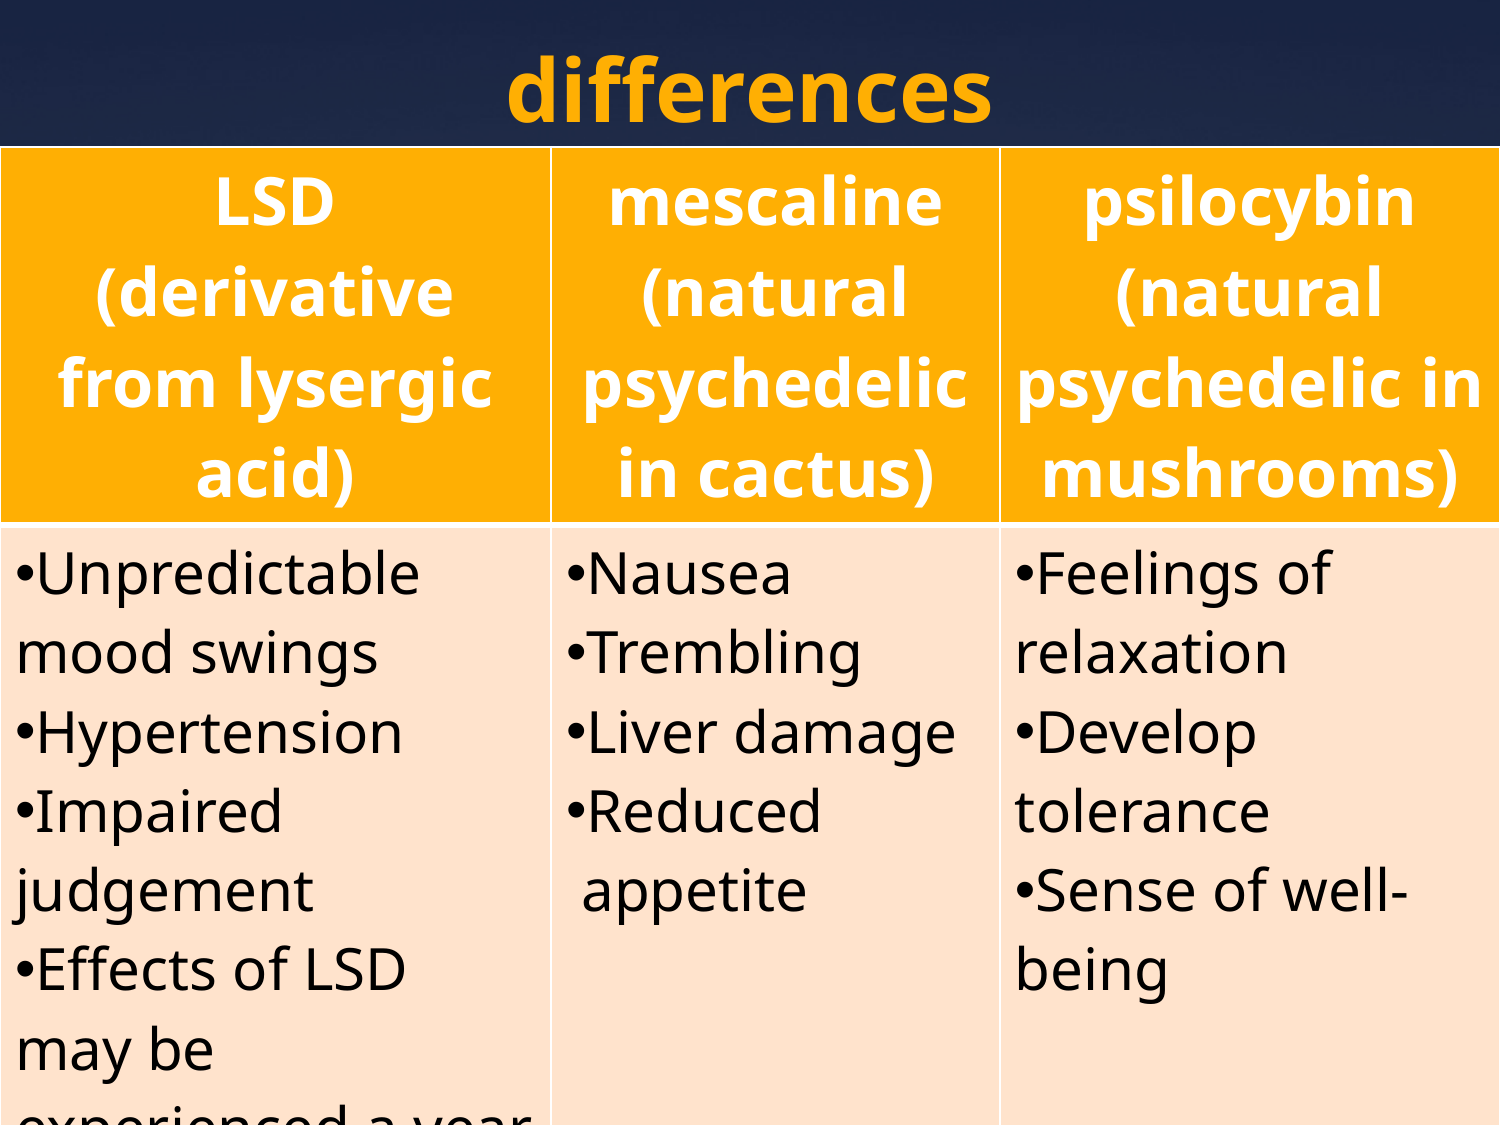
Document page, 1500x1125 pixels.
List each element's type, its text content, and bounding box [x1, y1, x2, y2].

table_header mescaline (natural psychedelic in cactus) [552, 148, 999, 522]
table_header psilocybin (natural psychedelic in mushrooms) [1001, 148, 1499, 522]
title differences [100, 27, 1400, 146]
table_cell Unpredictable mood swings Hypertension Impaired judgement Effects of LSD may be experienced a year or more later after last use i.e. “flashbacks”. [1, 528, 550, 1125]
table_header LSD (derivative from lysergic acid) [1, 148, 550, 522]
table_cell Nausea Trembling Liver damage Reduced appetite [552, 528, 999, 1125]
table_cell Feelings of relaxation Develop tolerance Sense of well-being [1001, 528, 1499, 1125]
